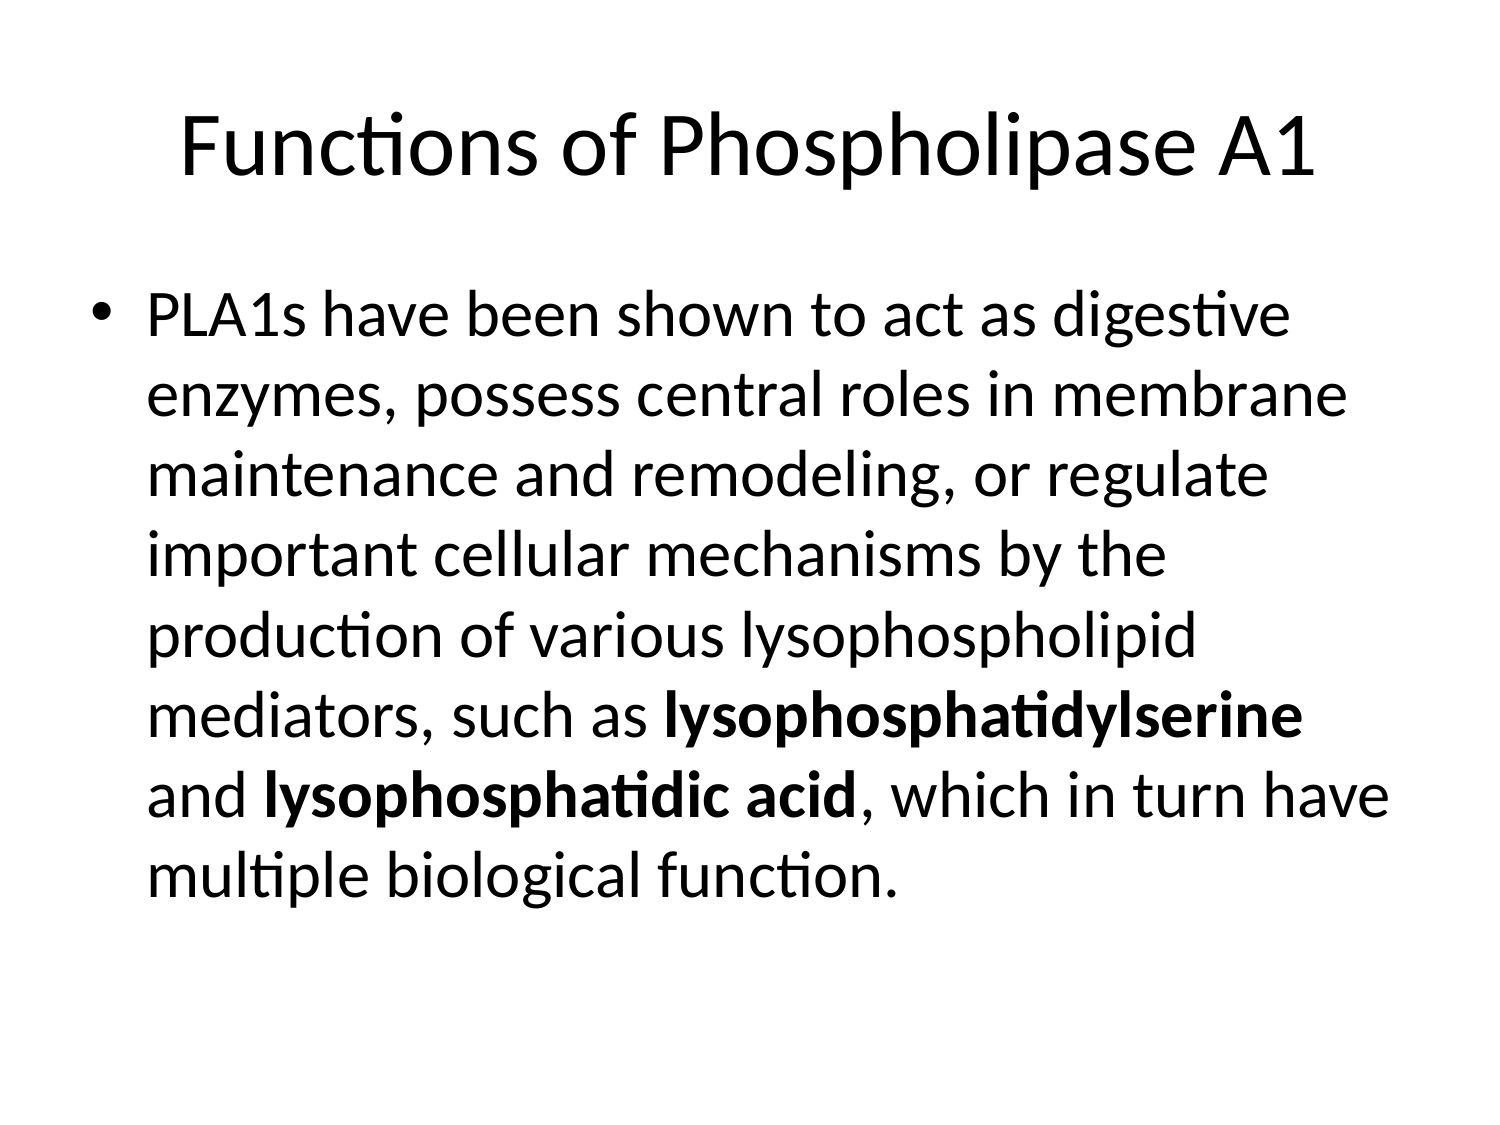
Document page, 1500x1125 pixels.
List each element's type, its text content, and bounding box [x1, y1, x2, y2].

list PLA1s have been shown to act as digestive enzymes, possess central roles in membrane maintenance and remodeling, or regulate important cellular mechanisms by the production of various lysophospholipid mediators, such as lysophosphatidylserine and lysophosphatidic acid, which in turn have multiple biological function. [75, 262, 1425, 1005]
title Functions of Phospholipase A1 [75, 45, 1425, 233]
